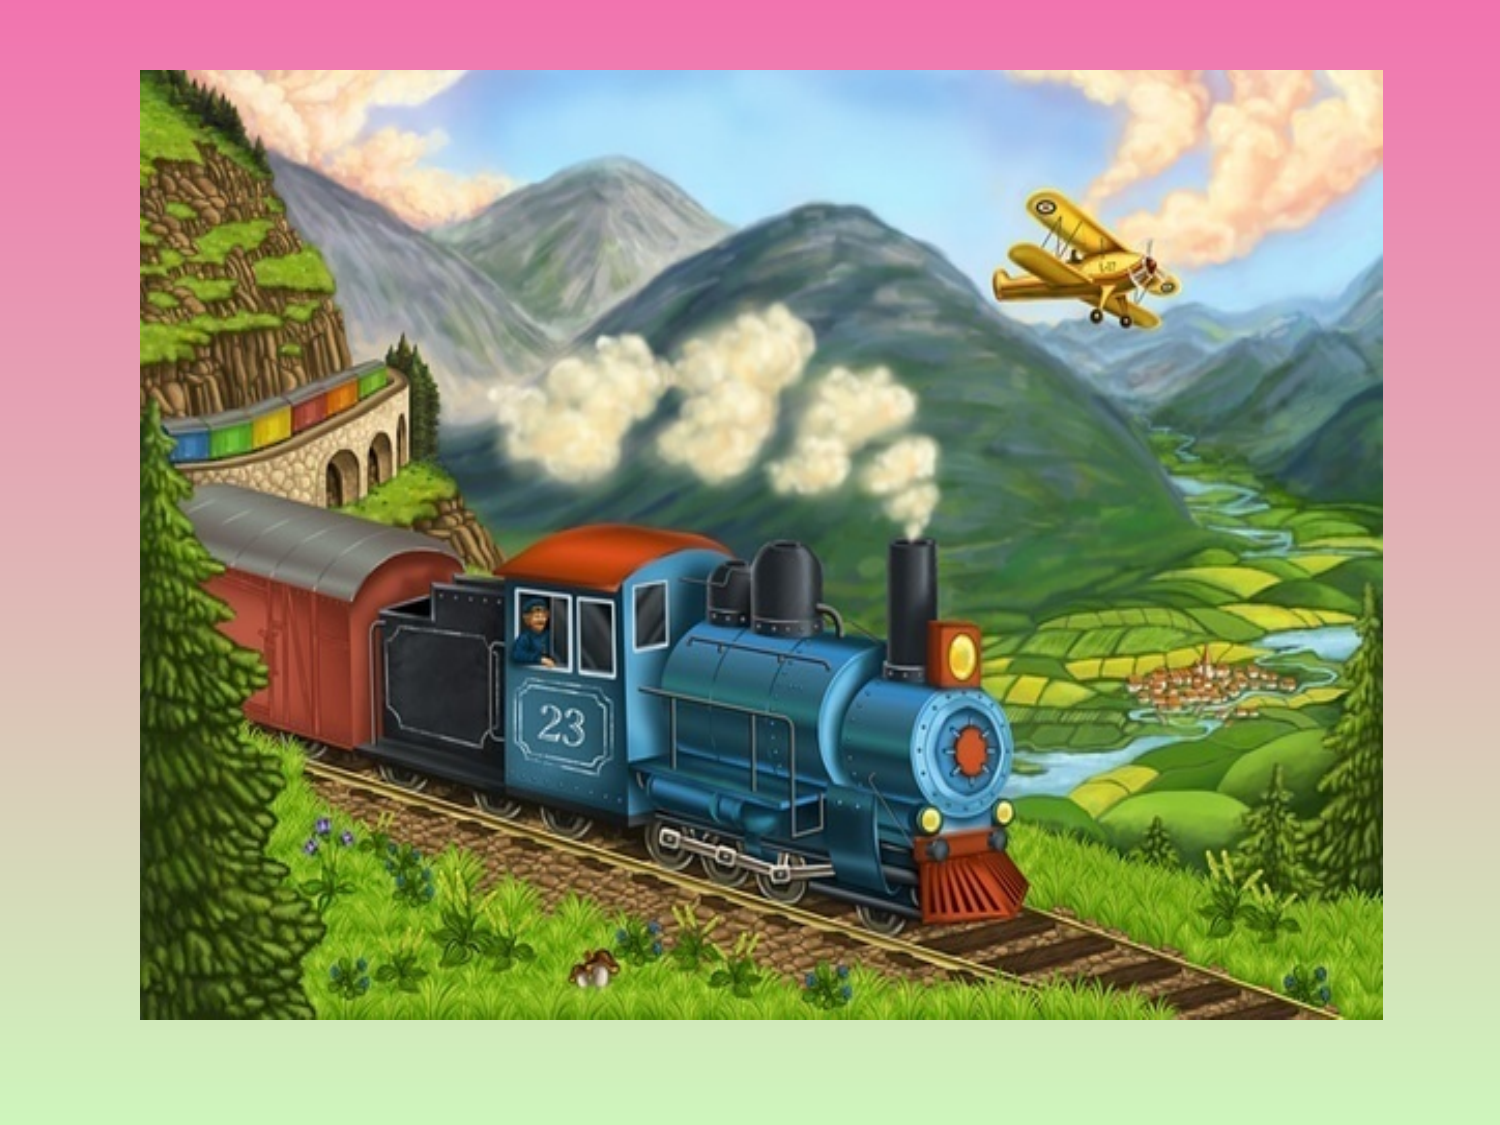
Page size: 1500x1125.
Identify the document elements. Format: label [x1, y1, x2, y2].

picture [140, 70, 1384, 1020]
